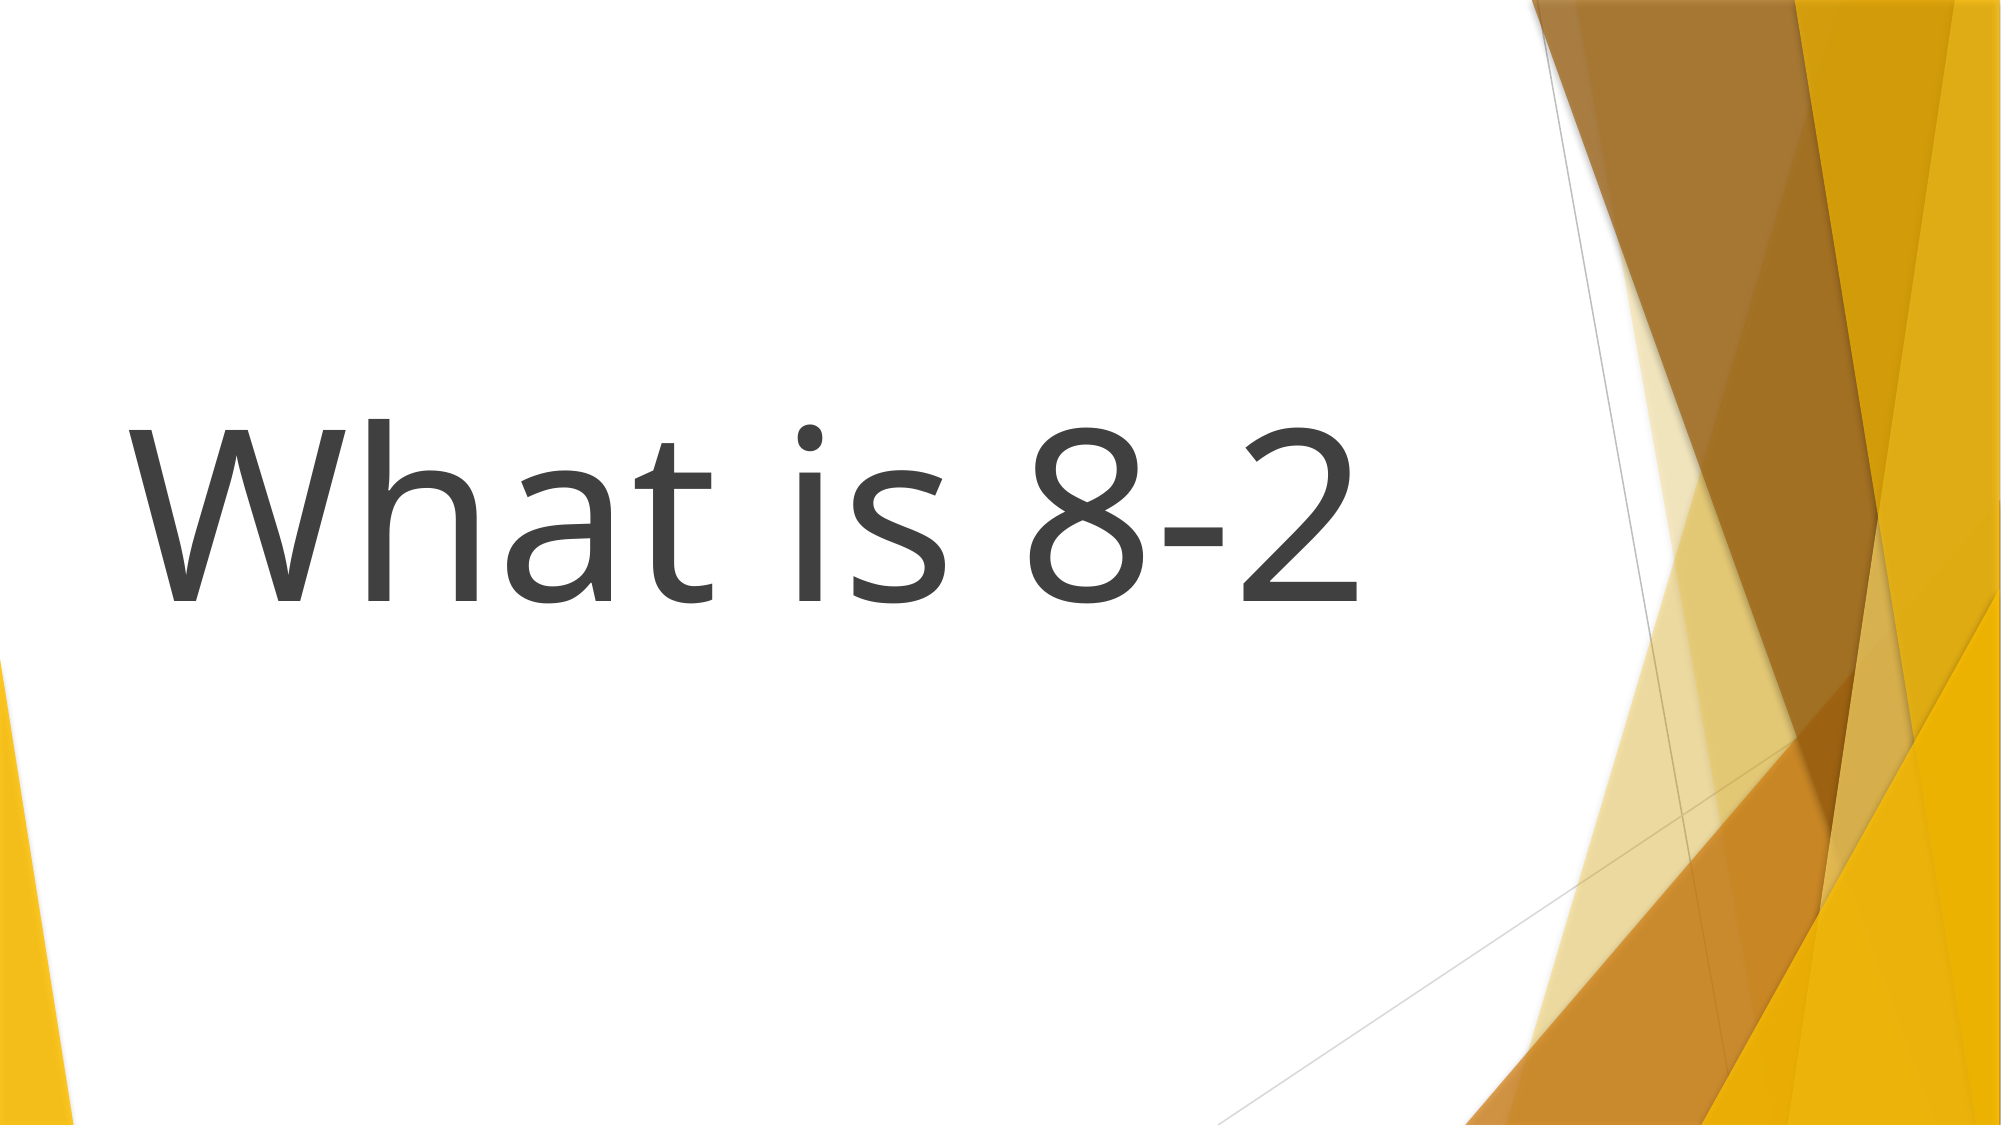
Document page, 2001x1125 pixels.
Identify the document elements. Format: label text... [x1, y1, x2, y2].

list What is 8-2 [111, 354, 1522, 992]
